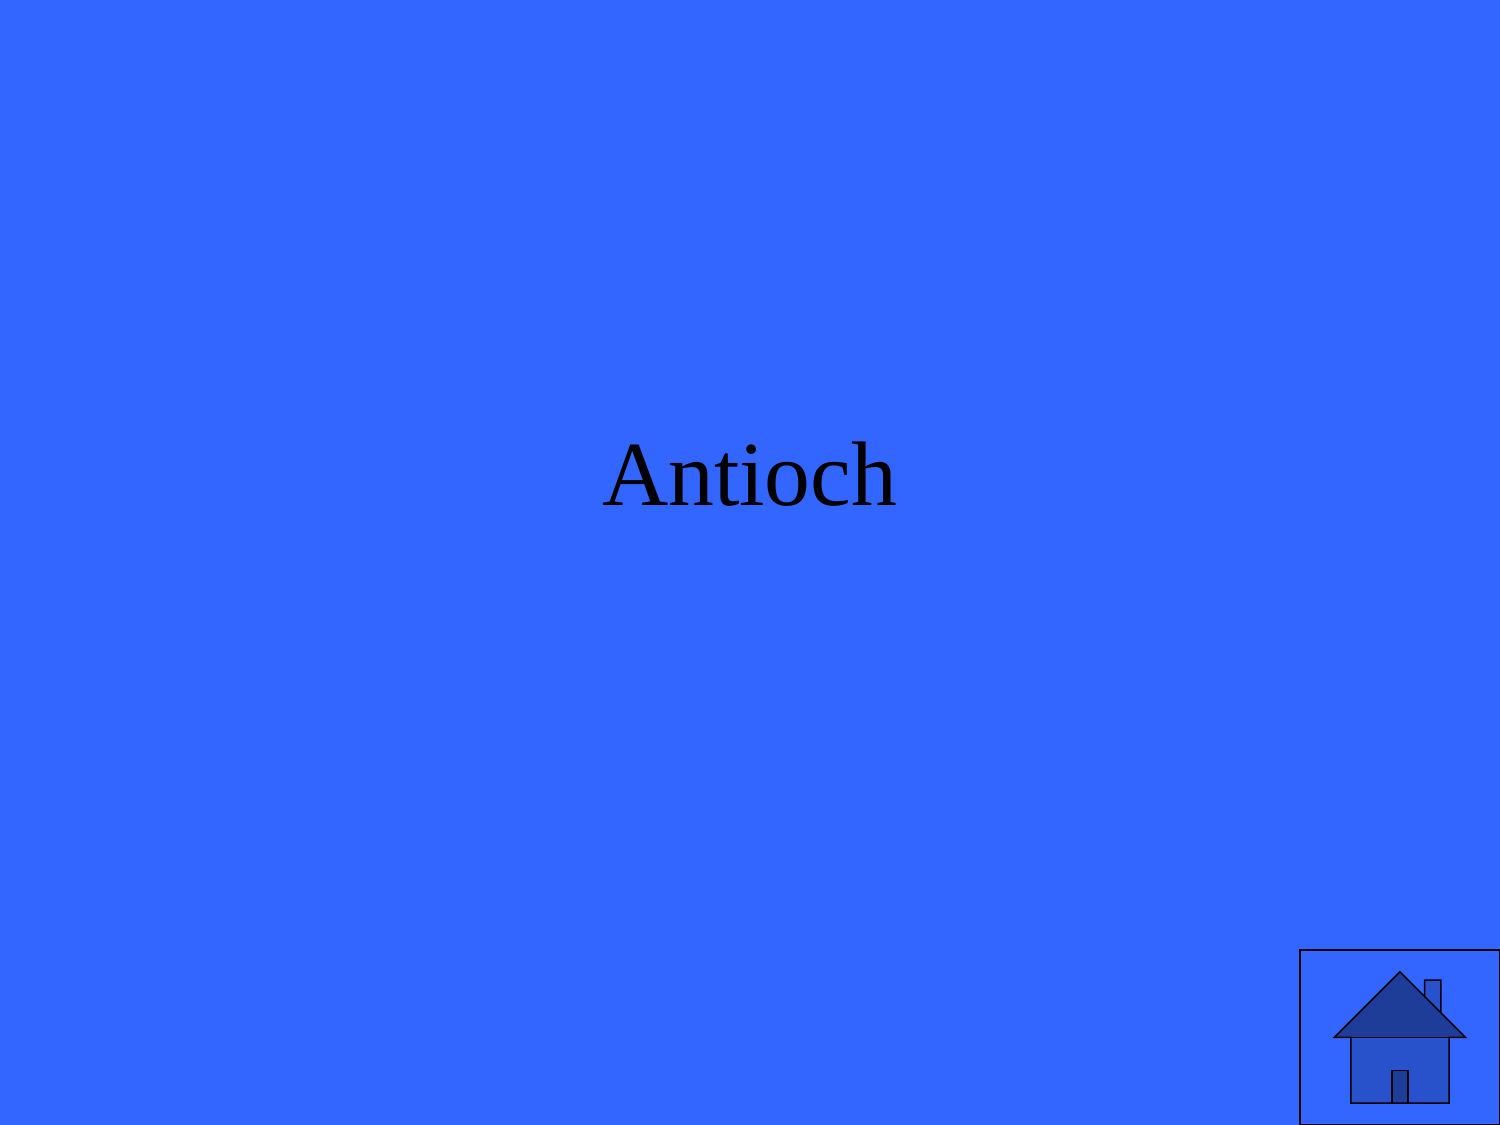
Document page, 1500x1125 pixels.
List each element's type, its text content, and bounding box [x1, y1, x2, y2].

text_box [1299, 950, 1500, 1125]
title Antioch [112, 374, 1388, 563]
